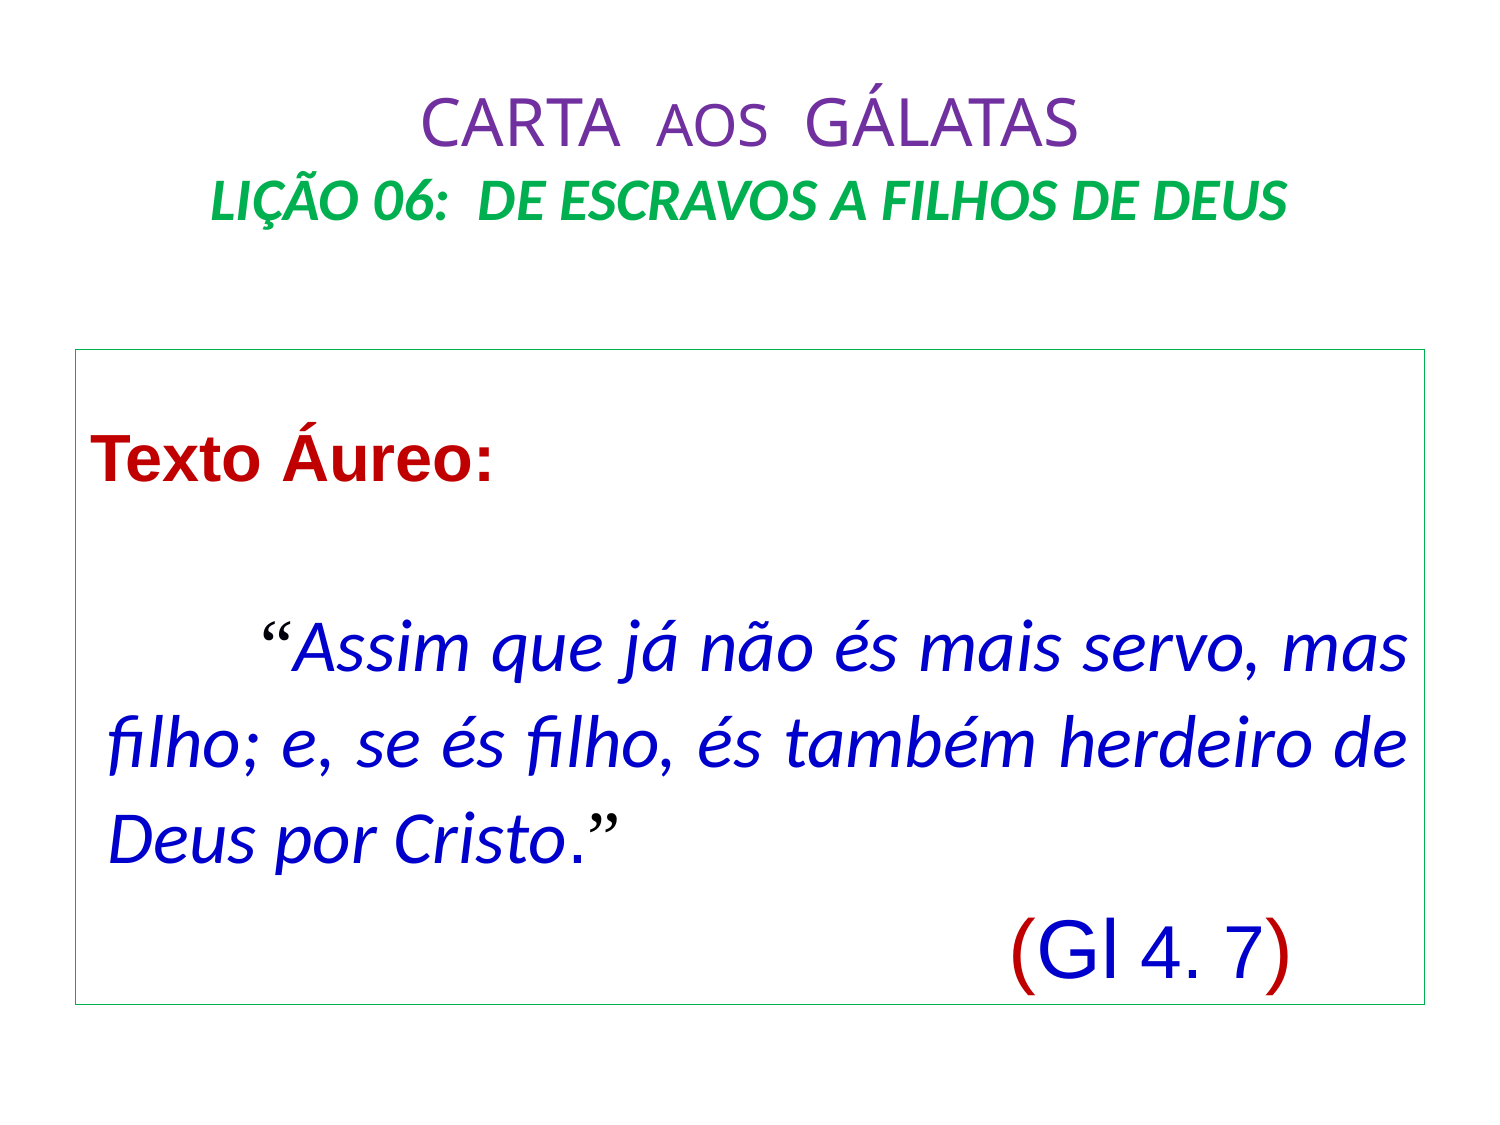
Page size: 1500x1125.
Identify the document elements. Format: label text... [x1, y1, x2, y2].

list Texto Áureo: “Assim que já não és mais servo, mas filho; e, se és filho, és também herdeiro de Deus por Cristo.” (Gl 4. 7) [75, 349, 1425, 1005]
title CARTA AOS GÁLATAS LIÇÃO 06: DE ESCRAVOS A FILHOS DE DEUS [75, 45, 1425, 268]
